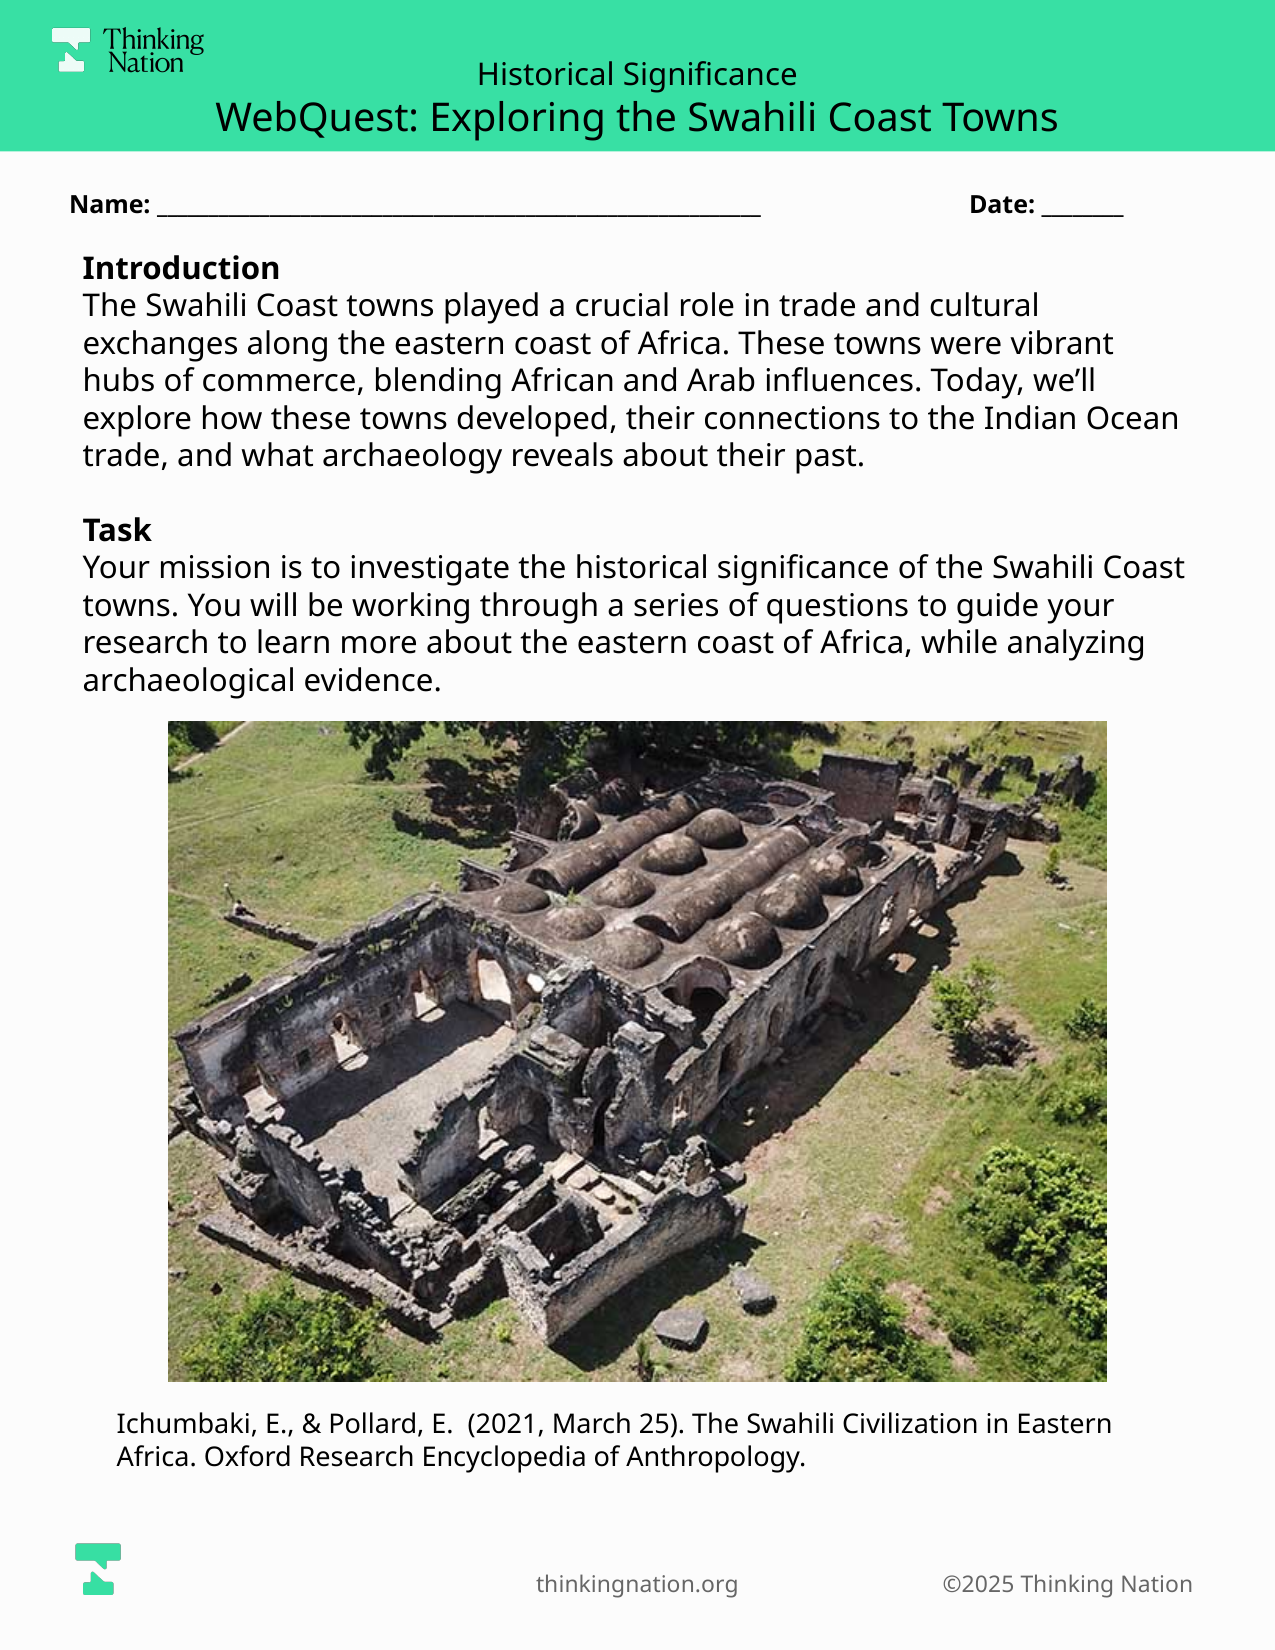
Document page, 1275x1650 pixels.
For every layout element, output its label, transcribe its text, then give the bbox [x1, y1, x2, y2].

text_box thinkingnation.org [486, 1553, 789, 1605]
text_box Ichumbaki, E., & Pollard, E. (2021, March 25). The Swahili Civilization in Eastern Africa. Oxford Research Encyclopedia of Anthropology. [101, 1391, 1174, 1487]
picture [35, 13, 210, 87]
picture [62, 1533, 134, 1605]
text_box Name: ___________________________________________________________ Date: ________ [54, 174, 1221, 234]
picture [168, 720, 1107, 1383]
text_box ©2025 Thinking Nation [907, 1553, 1210, 1605]
text_box Historical Significance WebQuest: Exploring the Swahili Coast Towns [0, 0, 1275, 152]
text_box Introduction The Swahili Coast towns played a crucial role in trade and cultural exchanges along the eastern coast of Africa. These towns were vibrant hubs of commerce, blending African and Arab influences. Today, we’ll explore how these towns developed, their connections to the Indian Ocean trade, and what archaeology reveals about their past. Task Your mission is to investigate the historical significance of the Swahili Coast towns. You will be working through a series of questions to guide your research to learn more about the eastern coast of Africa, while analyzing archaeological evidence. [67, 234, 1208, 713]
